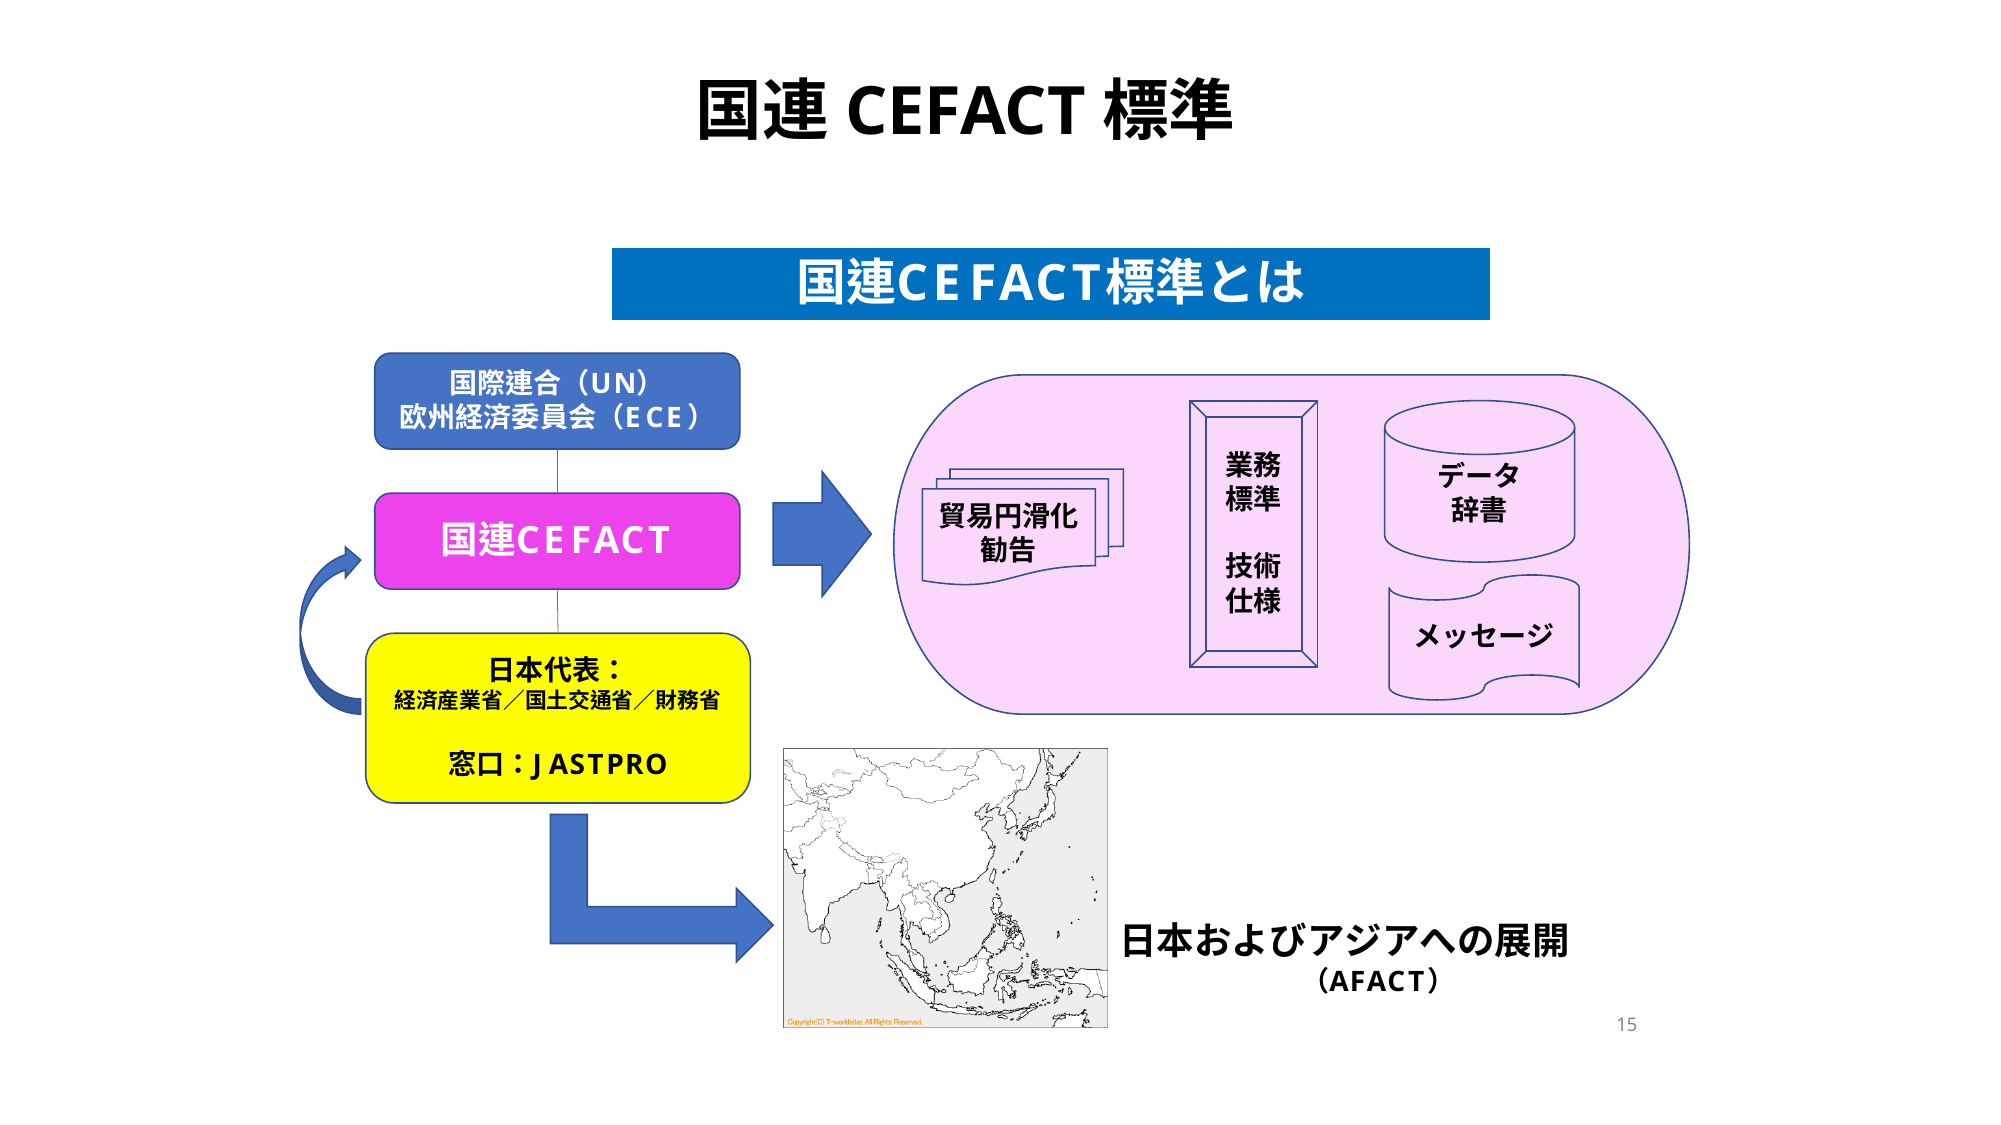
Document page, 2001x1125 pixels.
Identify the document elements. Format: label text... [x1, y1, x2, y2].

picture [248, 217, 1752, 1065]
text_box 国連CEFACT標準 [680, 60, 1320, 156]
